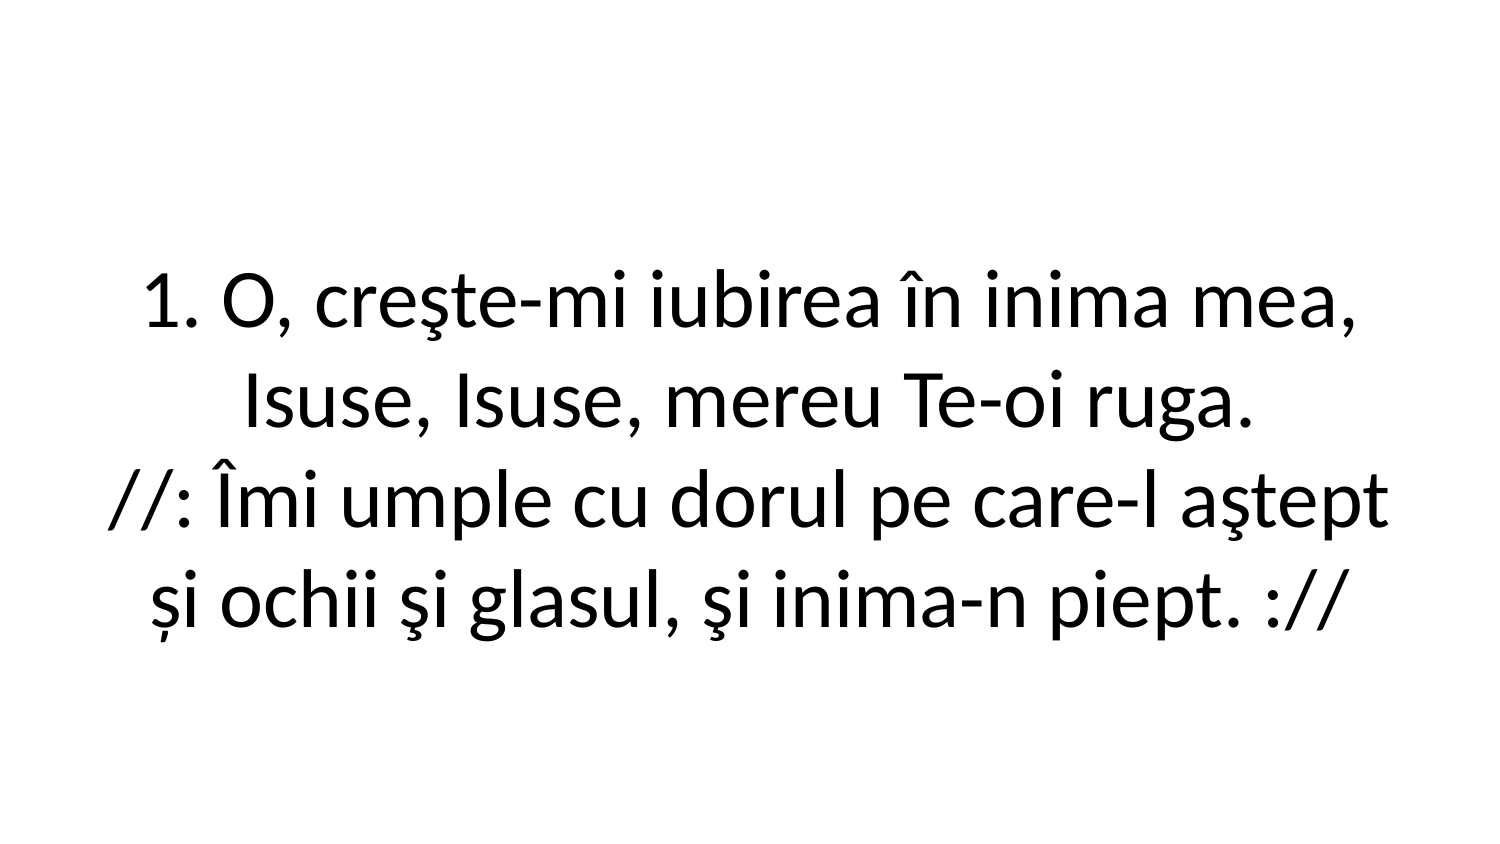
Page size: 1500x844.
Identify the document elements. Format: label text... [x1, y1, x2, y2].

text_box 1. O, creşte-mi iubirea în inima mea, Isuse, Isuse, mereu Te-oi ruga. //: Îmi umple cu dorul pe care-l aştept și ochii şi glasul, şi inima-n piept. :// [93, 192, 1407, 652]
